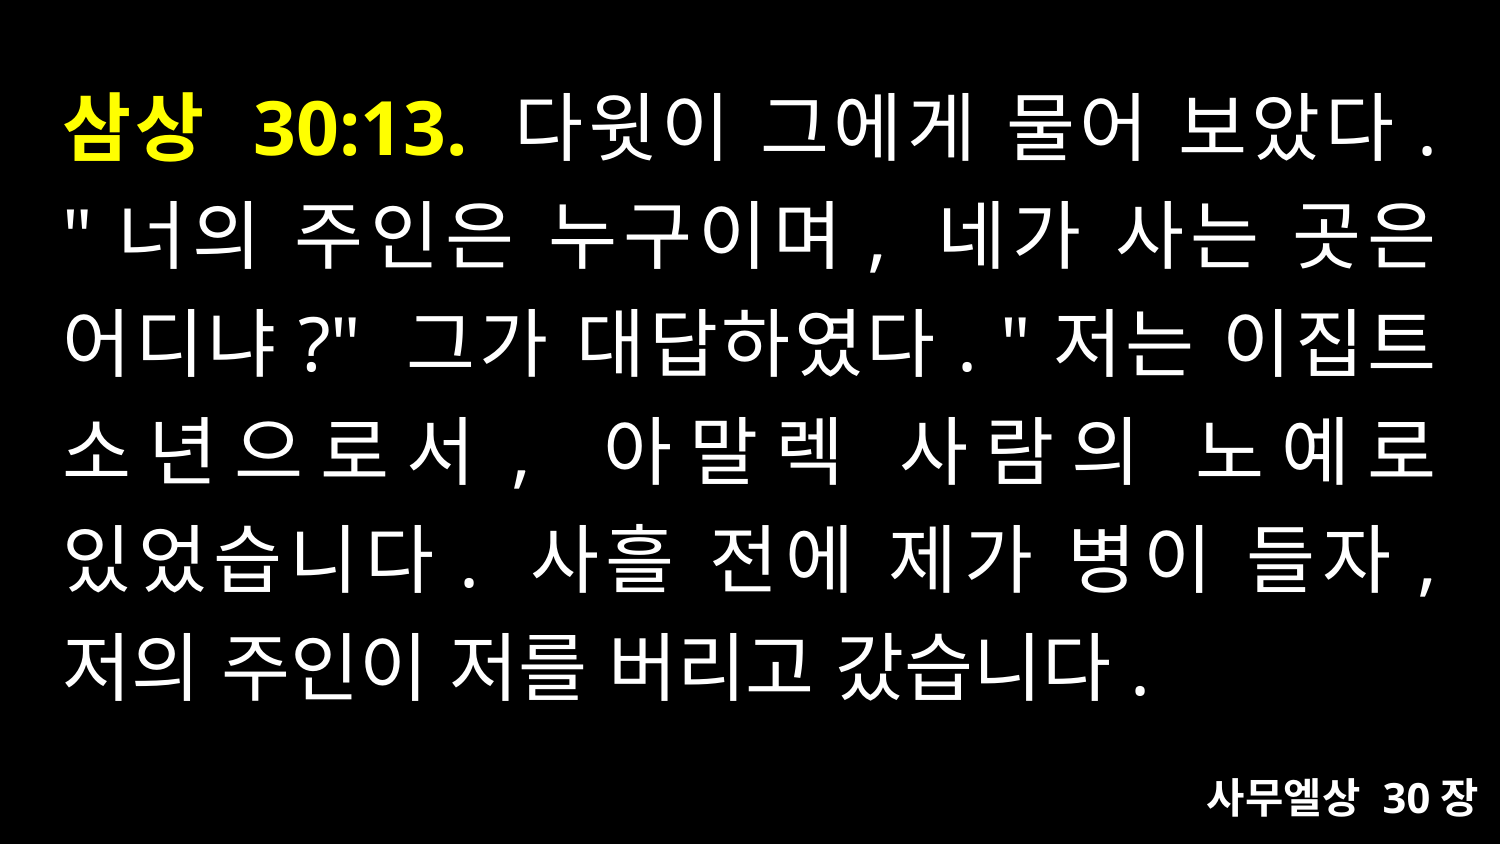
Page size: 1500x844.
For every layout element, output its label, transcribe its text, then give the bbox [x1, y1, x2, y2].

subtitle 사무엘상 30장 [916, 770, 1500, 844]
title 삼상 30:13. 다윗이 그에게 물어 보았다. "너의 주인은 누구이며, 네가 사는 곳은 어디냐?" 그가 대답하였다. "저는 이집트 소년으로서, 아말렉 사람의 노예로 있었습니다. 사흘 전에 제가 병이 들자, 저의 주인이 저를 버리고 갔습니다. [0, 0, 1500, 844]
